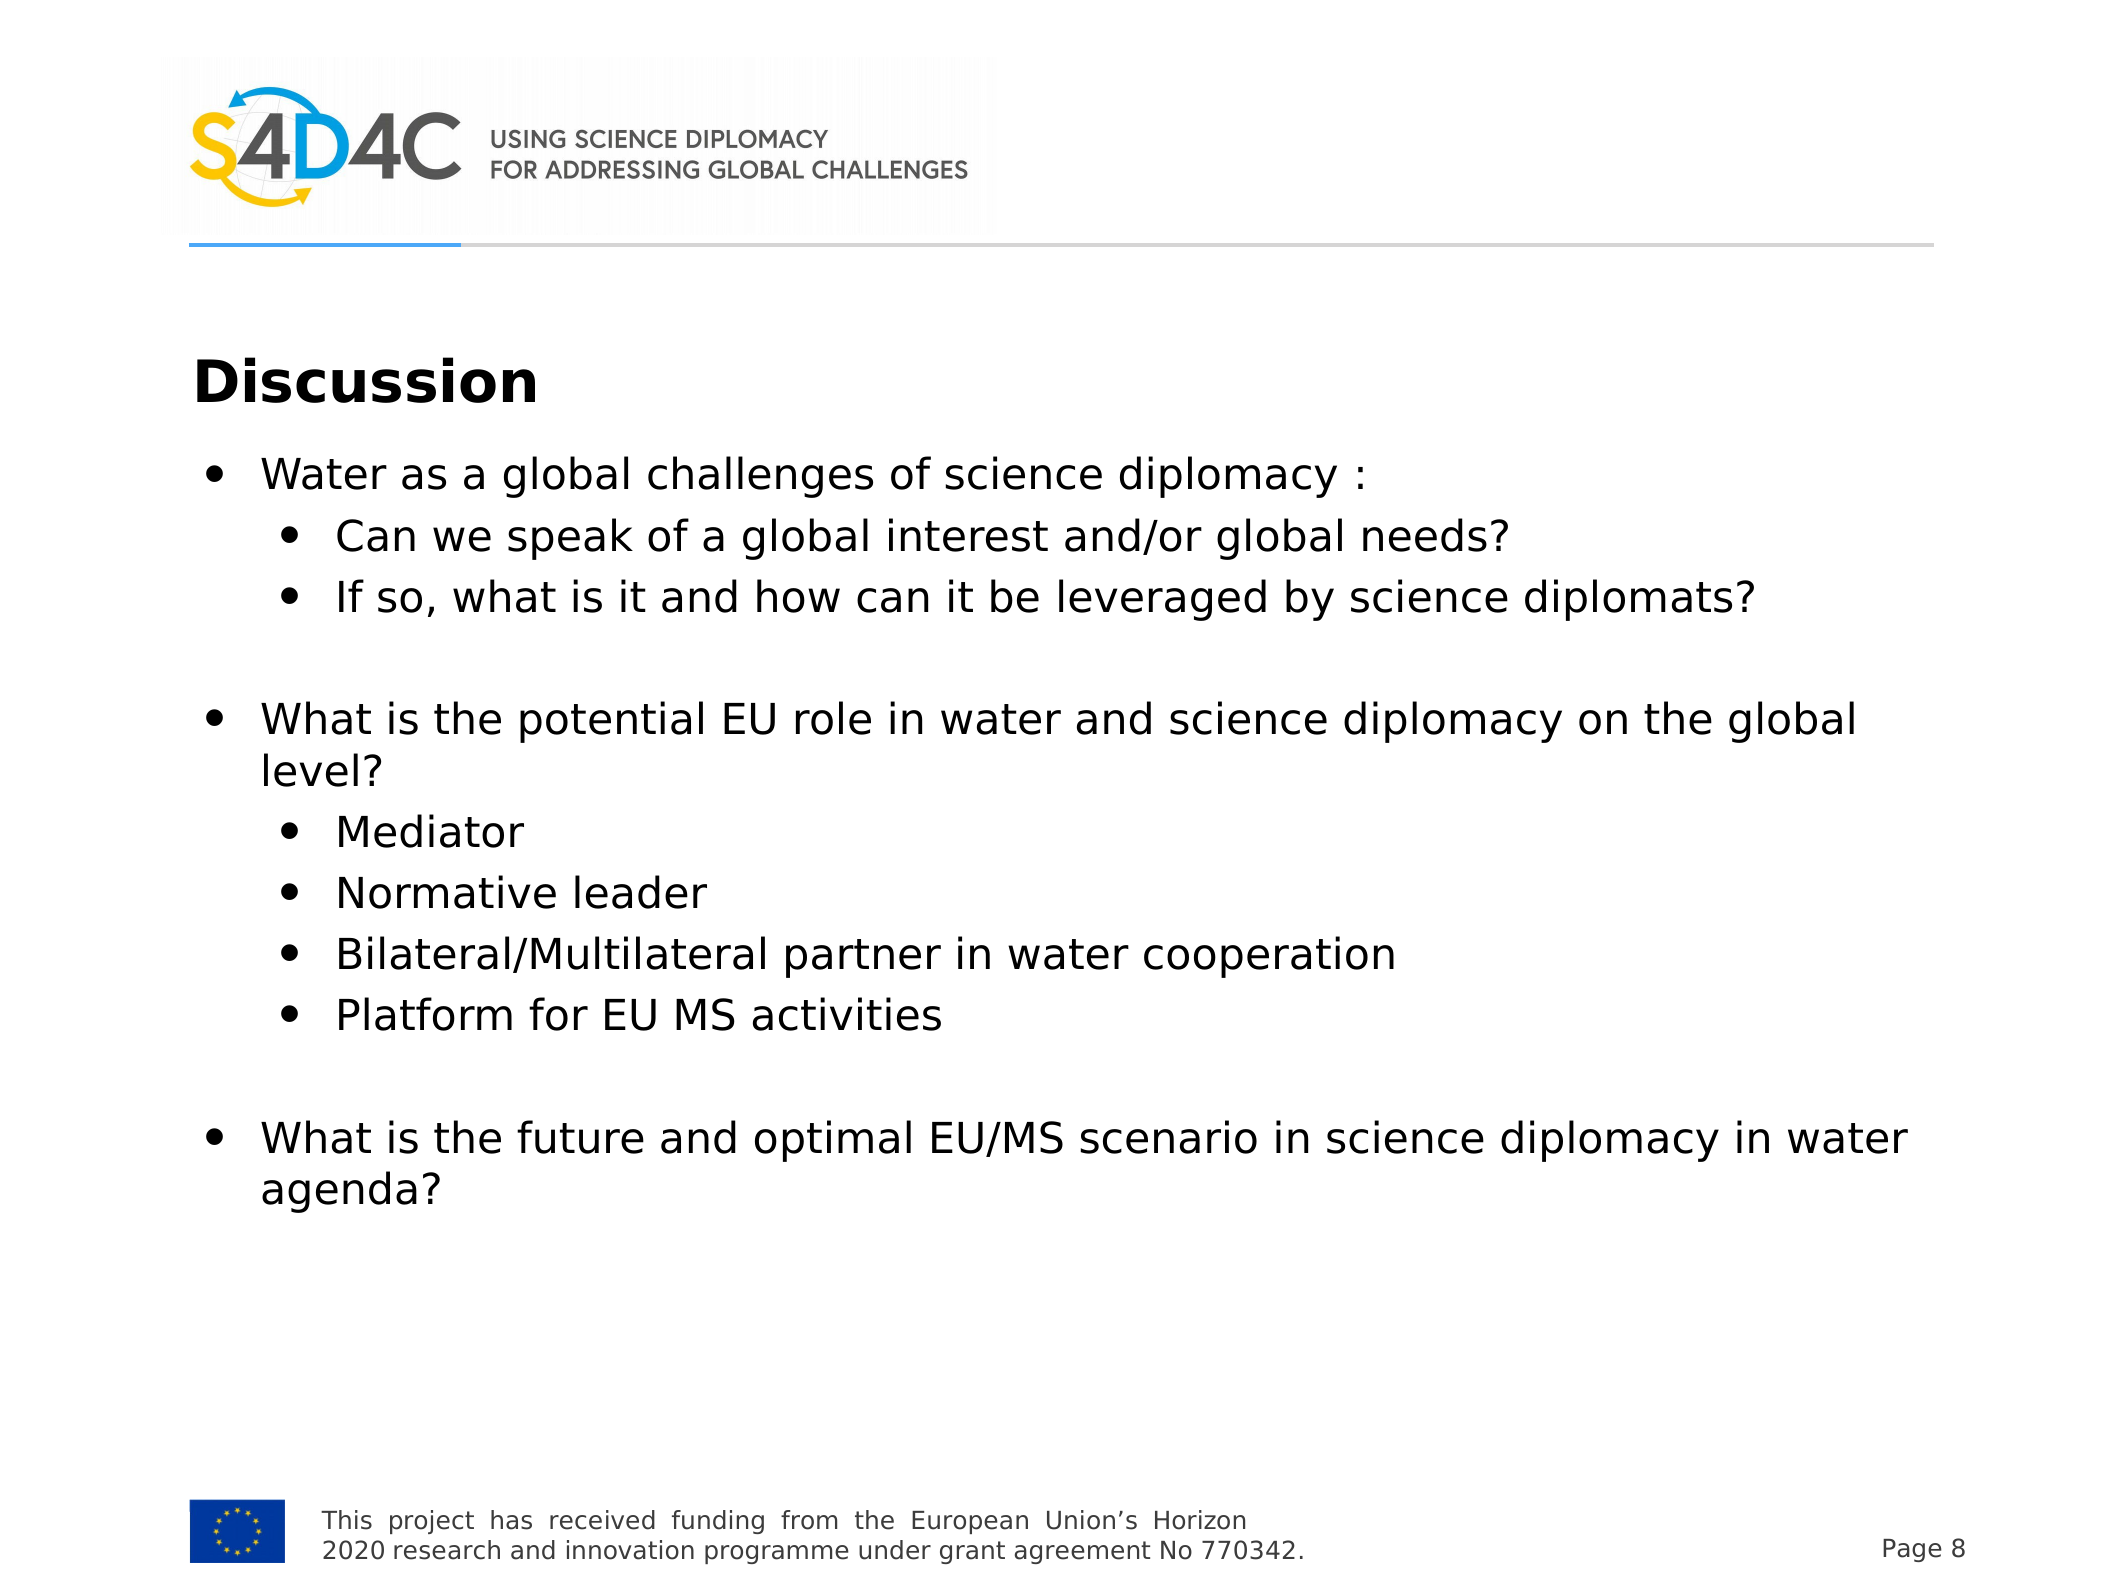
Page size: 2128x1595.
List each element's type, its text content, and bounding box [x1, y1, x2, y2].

slide_number Page 8 [1879, 1532, 2002, 1595]
text_box Discussion [189, 344, 1401, 415]
text_box Water as a global challenges of science diplomacy : Can we speak of a global interest and/or global needs? If so, what is it and how can it be leveraged by science diplomats? What is the potential EU role in water and science diplomacy on the global level? Mediator Normative leader Bilateral/Multilateral partner in water cooperation Platform for EU MS activities What is the future and optimal EU/MS scenario in science diplomacy in water agenda? [191, 447, 1946, 1274]
footer This project has received funding from the European Union’s Horizon 2020 research and innovation programme under grant agreement No 770342. [319, 1504, 1328, 1595]
picture [189, 1499, 285, 1563]
picture [161, 57, 997, 235]
